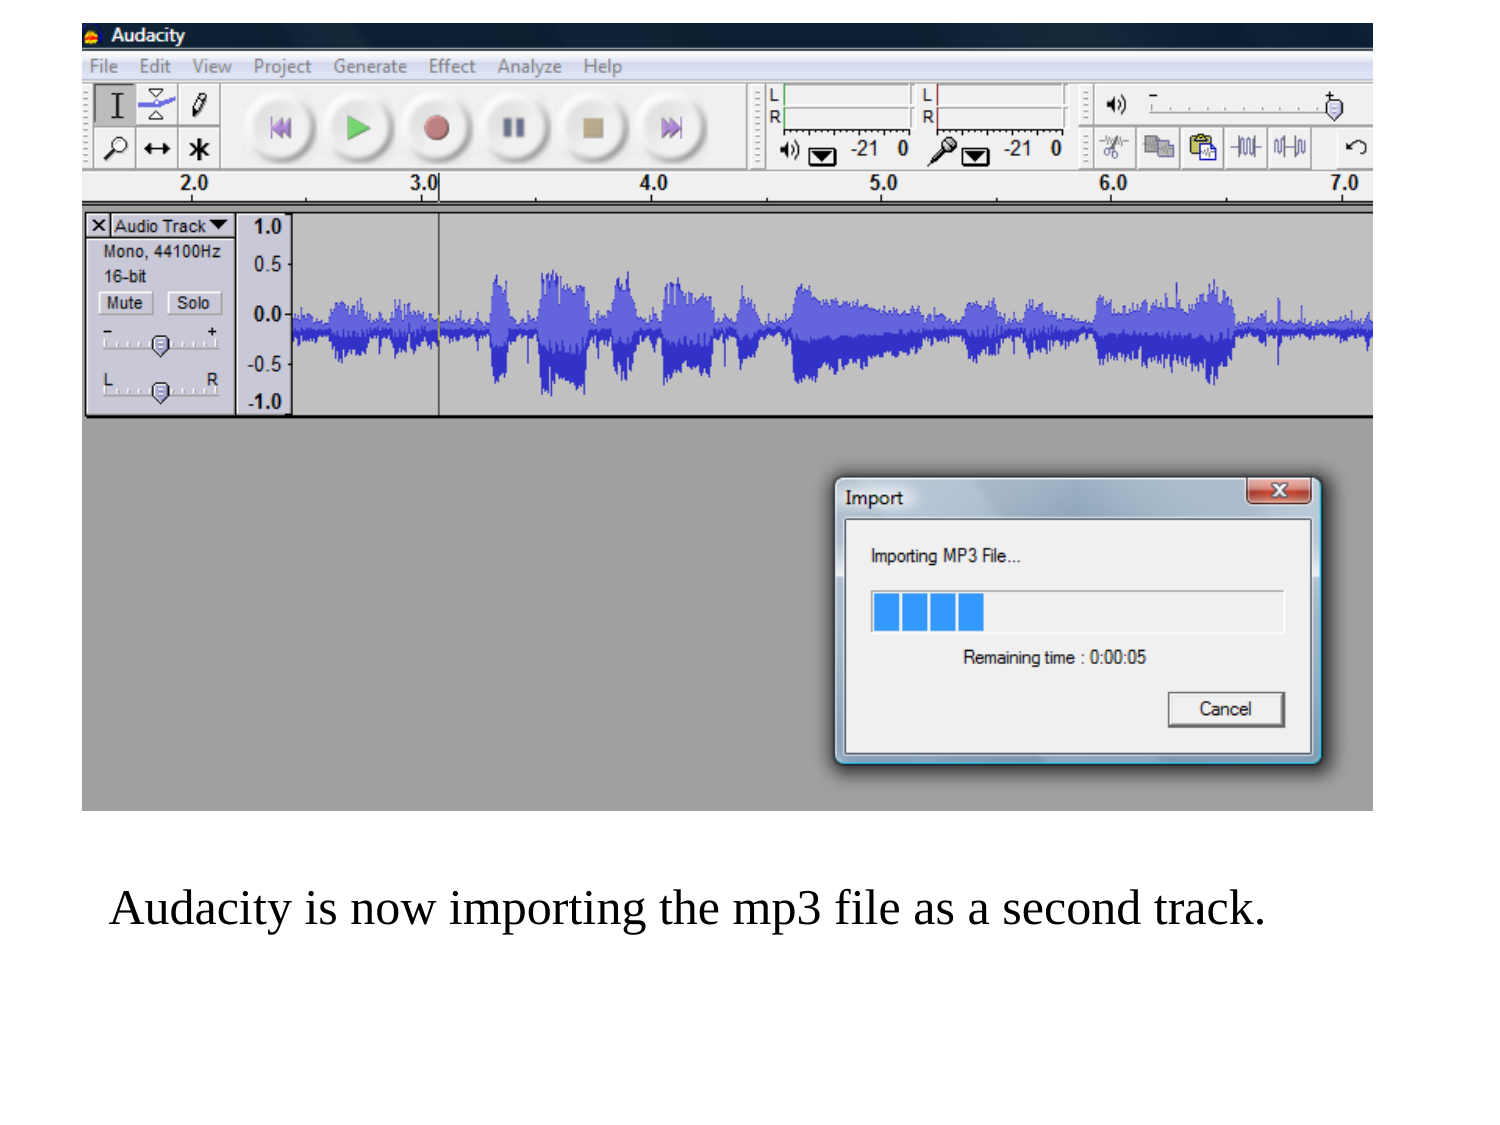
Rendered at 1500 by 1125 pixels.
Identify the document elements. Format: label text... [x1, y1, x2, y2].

text_box Audacity is now importing the mp3 file as a second track. [93, 867, 1407, 942]
picture [81, 23, 1373, 812]
